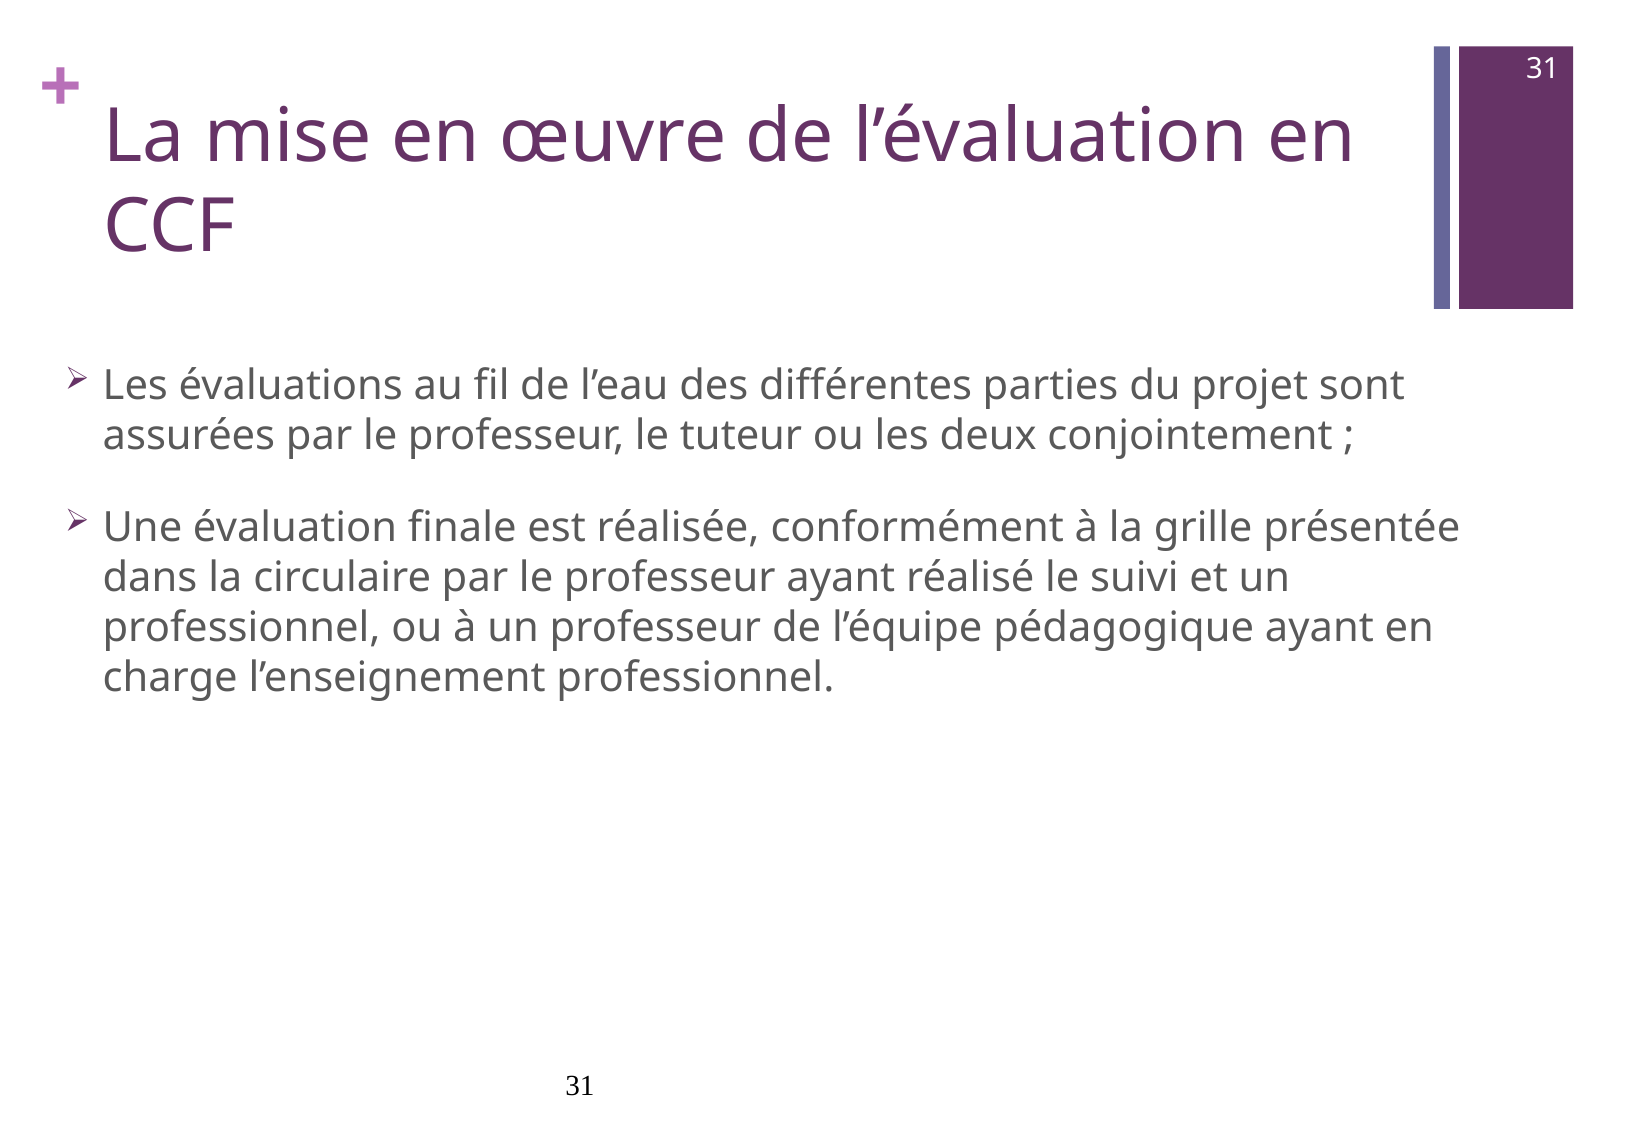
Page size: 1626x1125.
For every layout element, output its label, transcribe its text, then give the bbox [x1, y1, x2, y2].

list Les évaluations au fil de l’eau des différentes parties du projet sont assurées par le professeur, le tuteur ou les deux conjointement ; Une évaluation finale est réalisée, conformément à la grille présentée dans la circulaire par le professeur ayant réalisé le suivi et un professionnel, ou à un professeur de l’équipe pédagogique ayant en charge l’enseignement professionnel. [50, 350, 1513, 840]
footer 31 [35, 1053, 1124, 1114]
title La mise en œuvre de l’évaluation en CCF [88, 79, 1432, 263]
slide_number 31 [1476, 39, 1575, 100]
